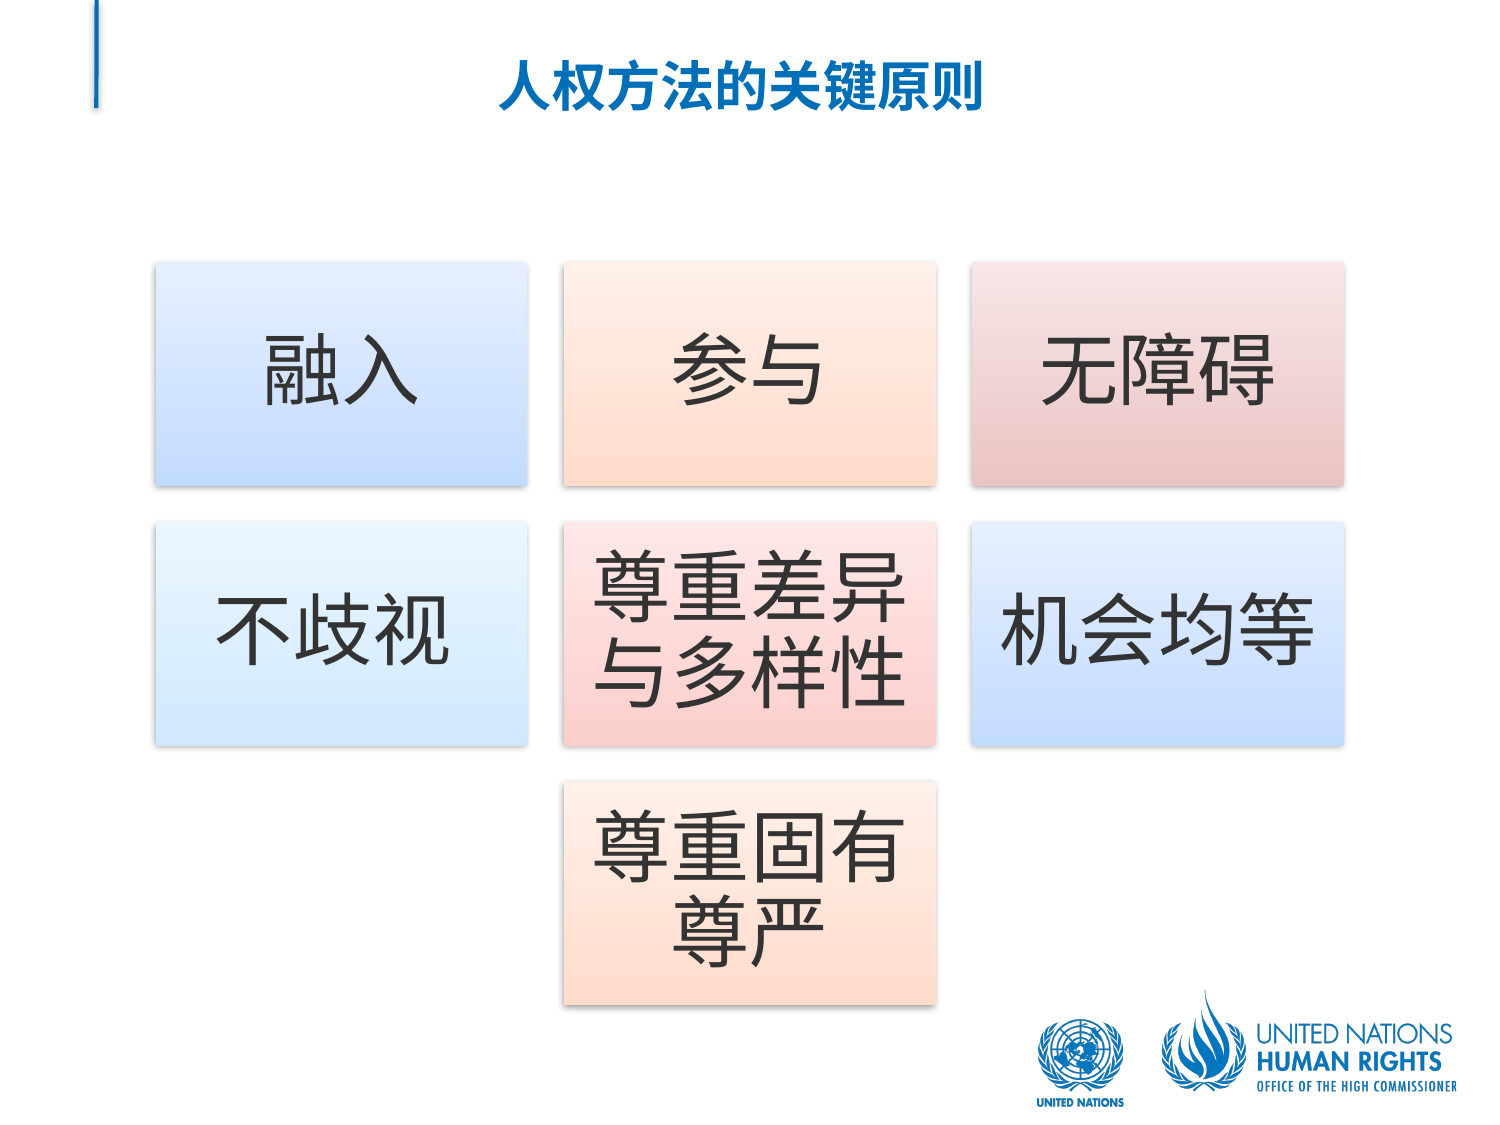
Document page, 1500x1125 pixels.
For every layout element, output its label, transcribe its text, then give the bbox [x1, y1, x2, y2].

picture [1037, 990, 1457, 1107]
title 人权方法的关键原则 [121, 45, 1363, 224]
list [74, 262, 1426, 1006]
